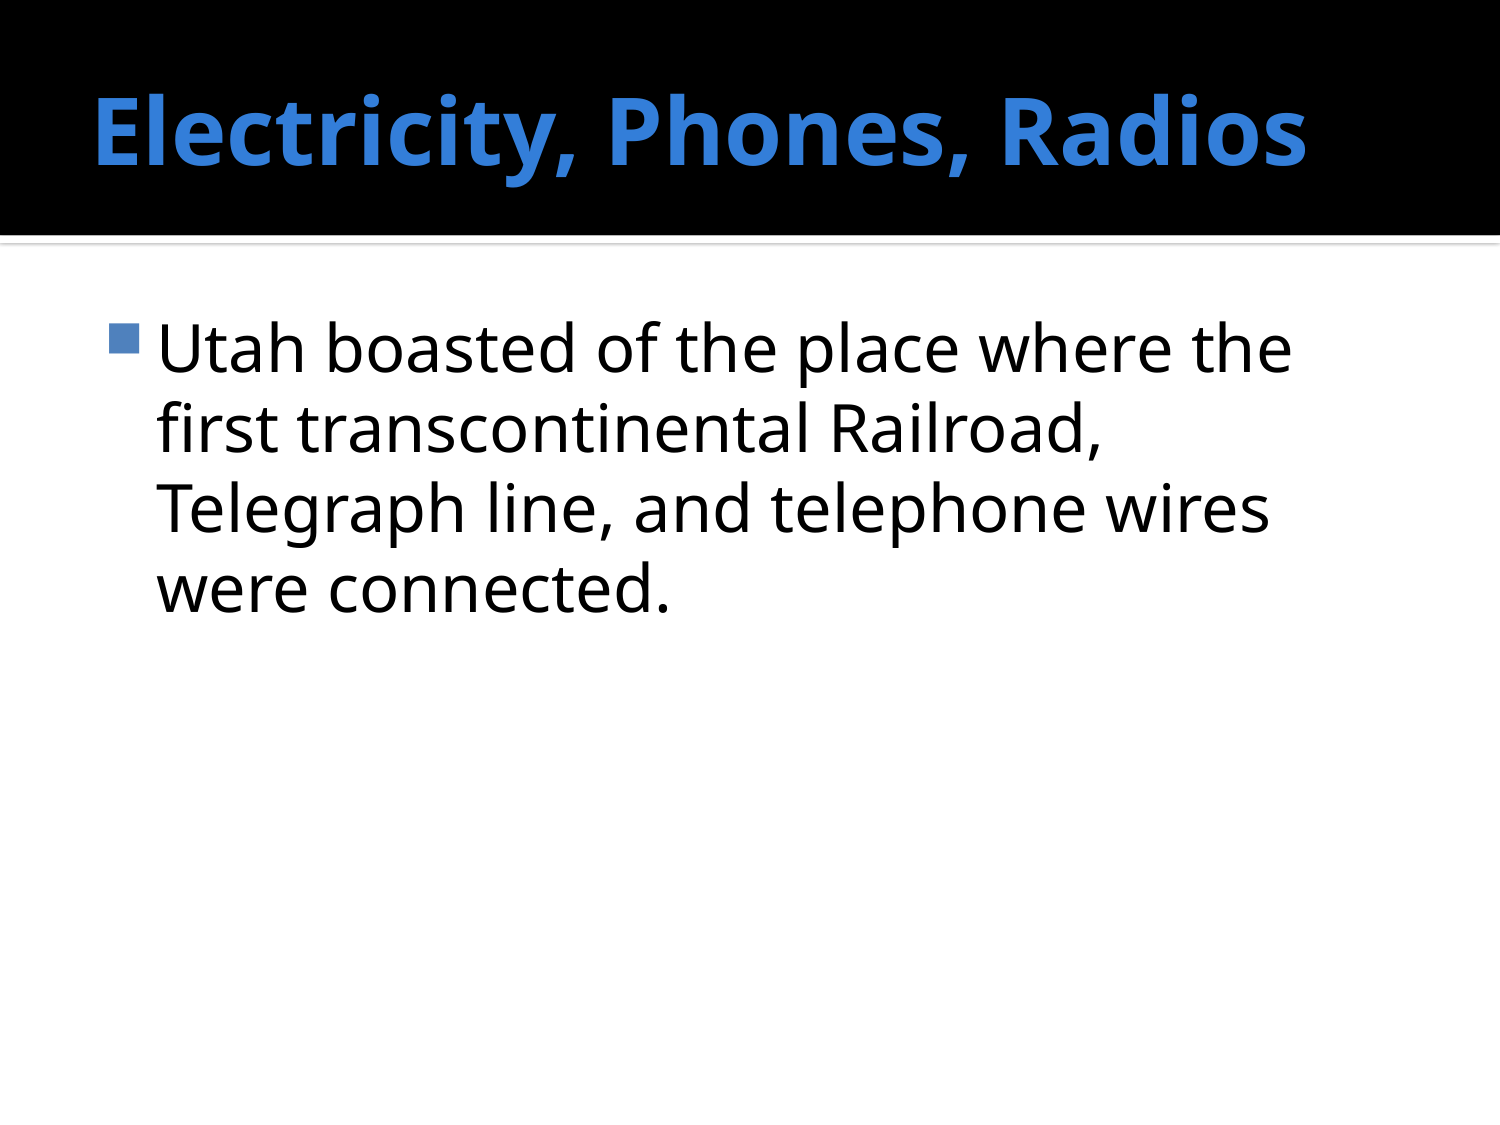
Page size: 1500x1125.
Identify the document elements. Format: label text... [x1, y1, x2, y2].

title Electricity, Phones, Radios [75, 25, 1425, 231]
list Utah boasted of the place where the first transcontinental Railroad, Telegraph line, and telephone wires were connected. [75, 291, 1425, 1050]
